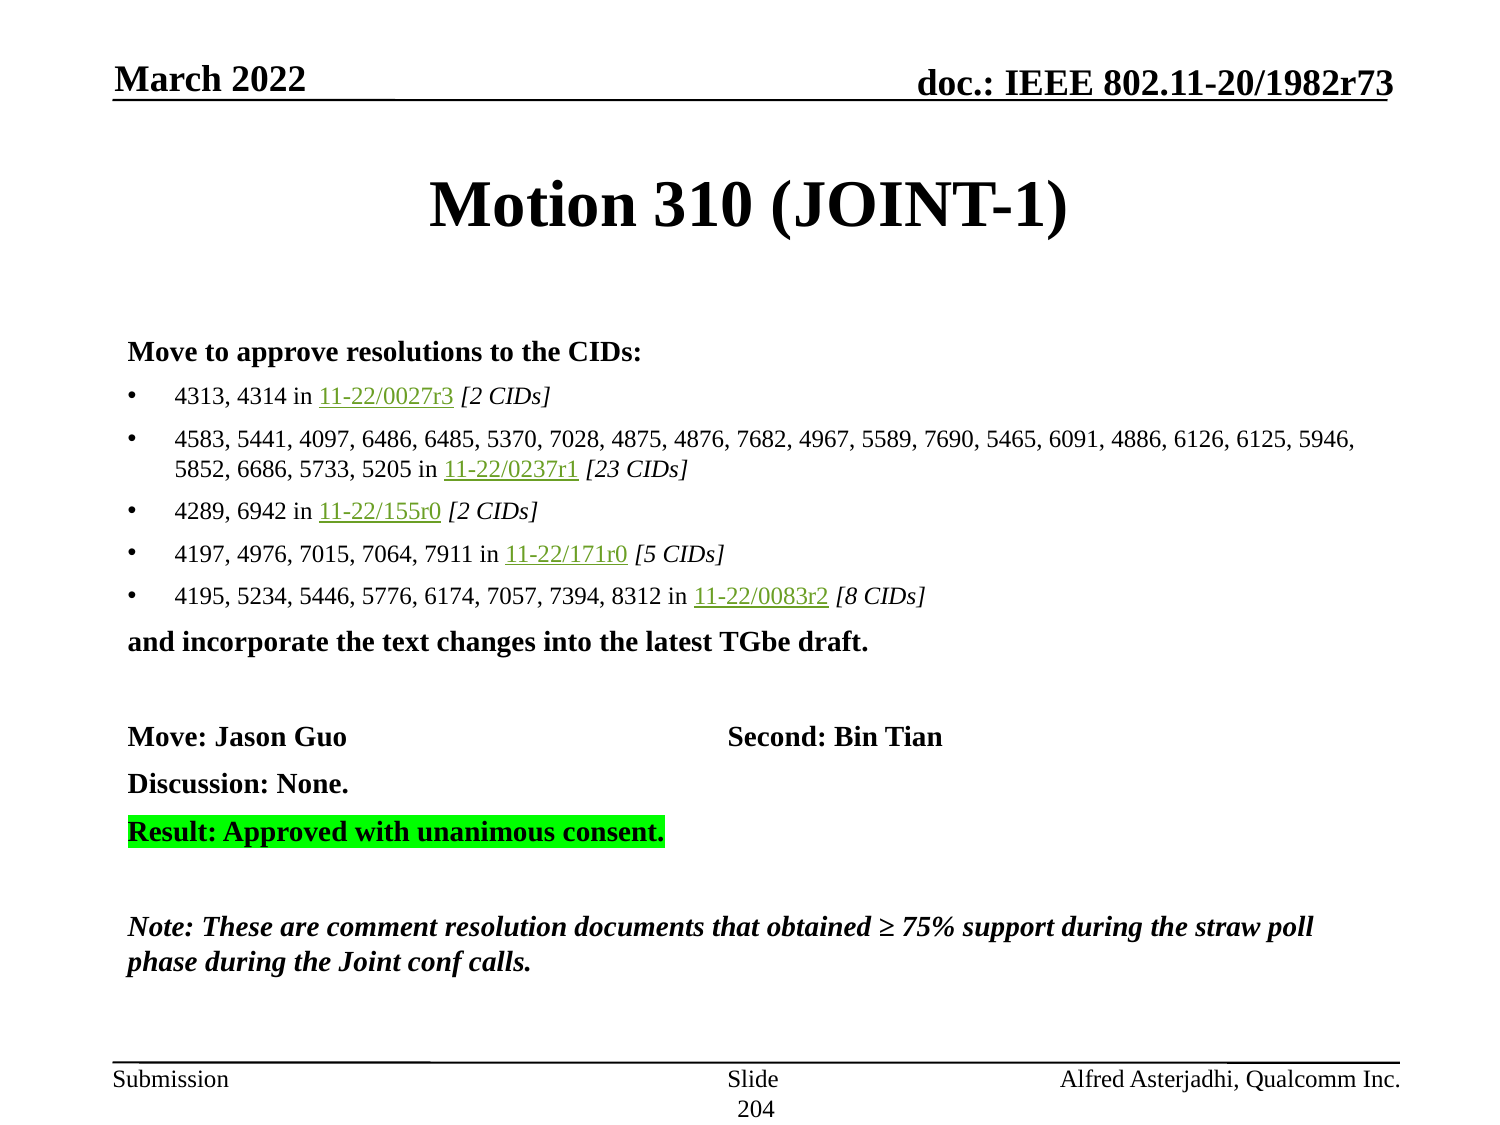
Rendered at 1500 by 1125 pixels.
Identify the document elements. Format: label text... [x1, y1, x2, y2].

footer Alfred Asterjadhi, Qualcomm Inc. [878, 1061, 1402, 1093]
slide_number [114, 54, 423, 100]
title Motion 310 (JOINT-1) [112, 112, 1388, 288]
slide_number Slide 204 [712, 1061, 800, 1123]
list Move to approve resolutions to the CIDs: 4313, 4314 in 11-22/0027r3 [2 CIDs] 4583, 5441, 4097, 6486, 6485, 5370, 7028, 4875, 4876, 7682, 4967, 5589, 7690, 5465, 6091, 4886, 6126, 6125, 5946, 5852, 6686, 5733, 5205 in 11-22/0237r1 [23 CIDs] 4289, 6942 in 11-22/155r0 [2 CIDs] 4197, 4976, 7015, 7064, 7911 in 11-22/171r0 [5 CIDs] 4195, 5234, 5446, 5776, 6174, 7057, 7394, 8312 in 11-22/0083r2 [8 CIDs] and incorporate the text changes into the latest TGbe draft. Move: Jason Guo Second: Bin Tian Discussion: None. Result: Approved with unanimous consent. Note: These are comment resolution documents that obtained ≥ 75% support during the straw poll phase during the Joint conf calls. [112, 324, 1388, 1063]
